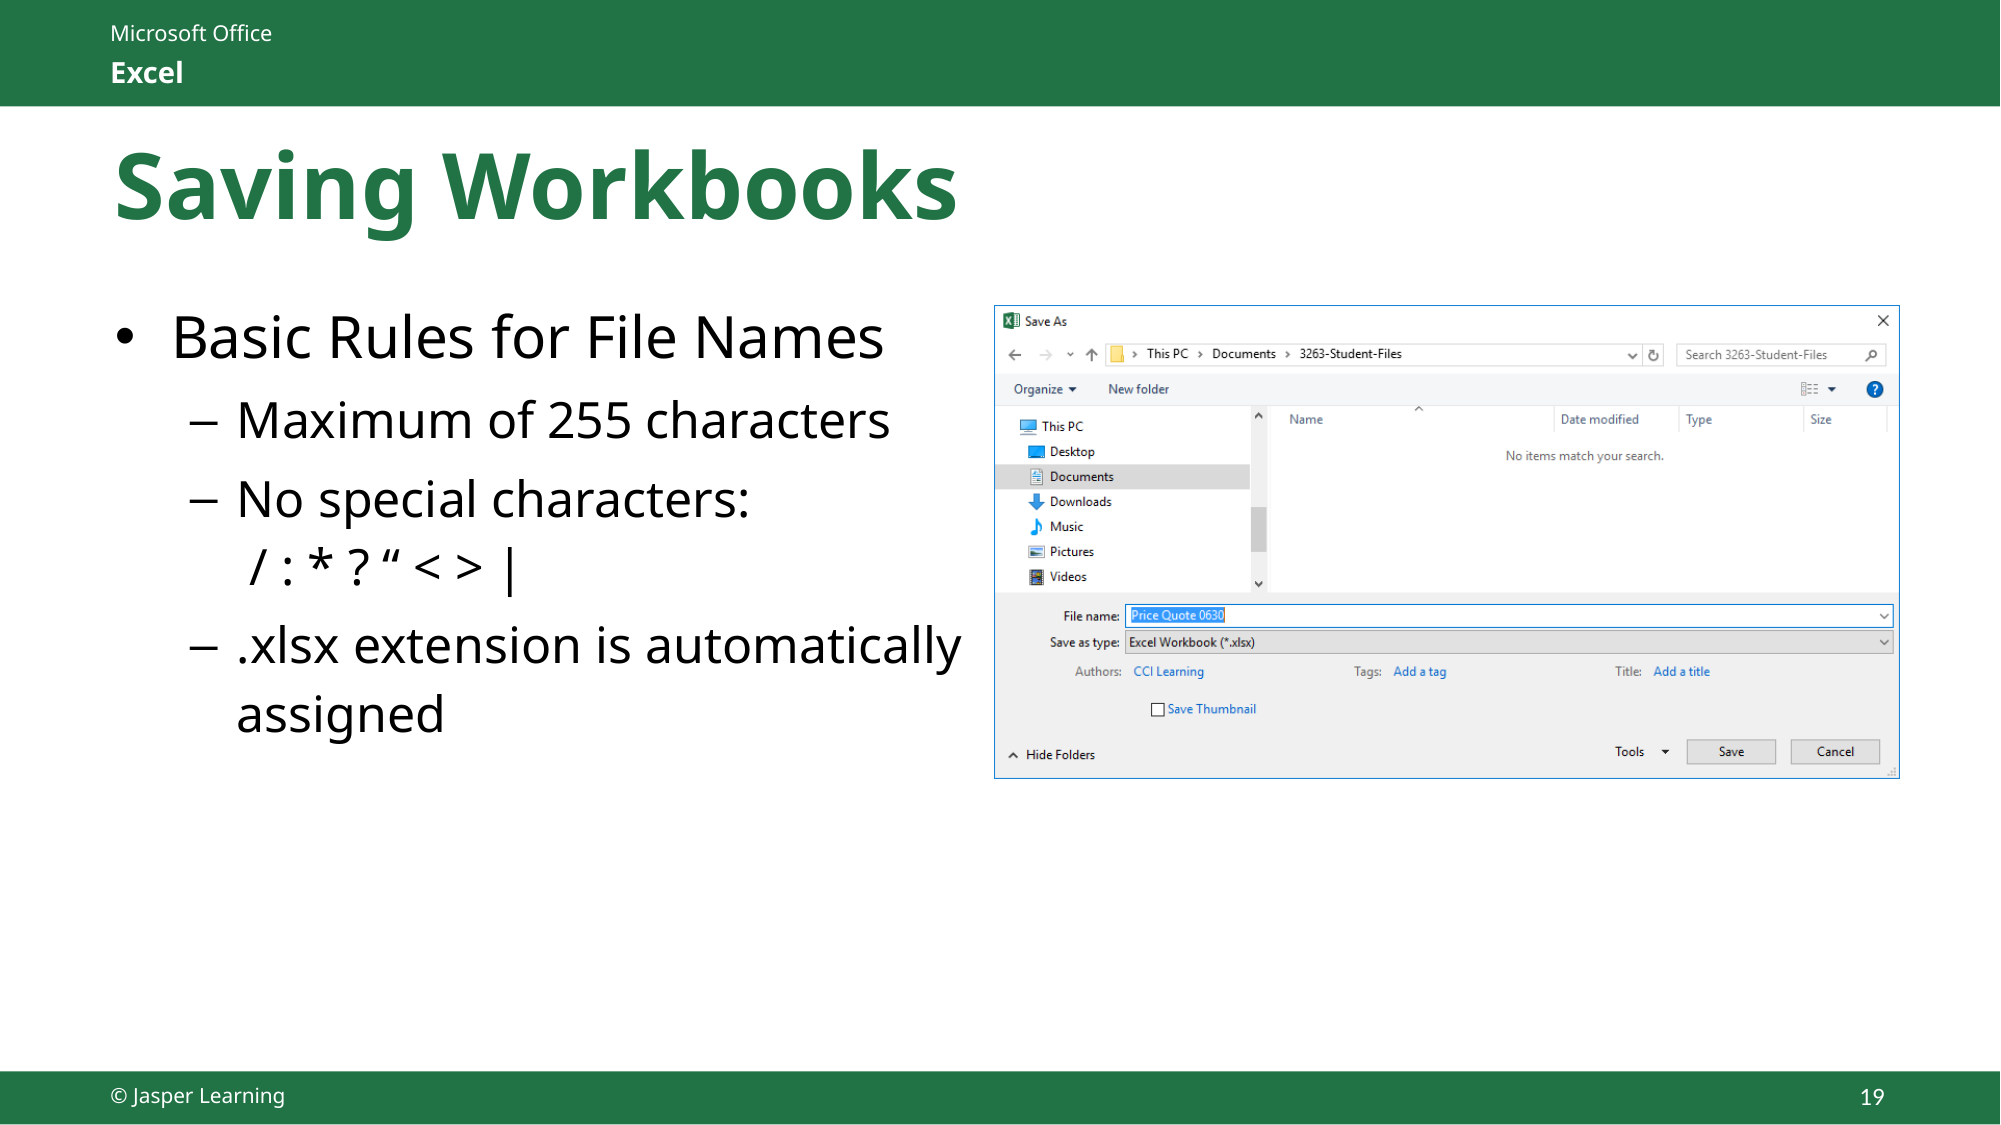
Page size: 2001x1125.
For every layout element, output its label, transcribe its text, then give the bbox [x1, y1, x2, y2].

picture [994, 305, 1901, 779]
list Basic Rules for File Names Maximum of 255 characters No special characters: / : * ? “ < > | .xlsx extension is automatically assigned [99, 283, 1900, 1026]
slide_number 19 [1433, 1065, 1900, 1125]
footer © Jasper Learning [95, 1065, 729, 1125]
title Saving Workbooks [99, 118, 1866, 248]
